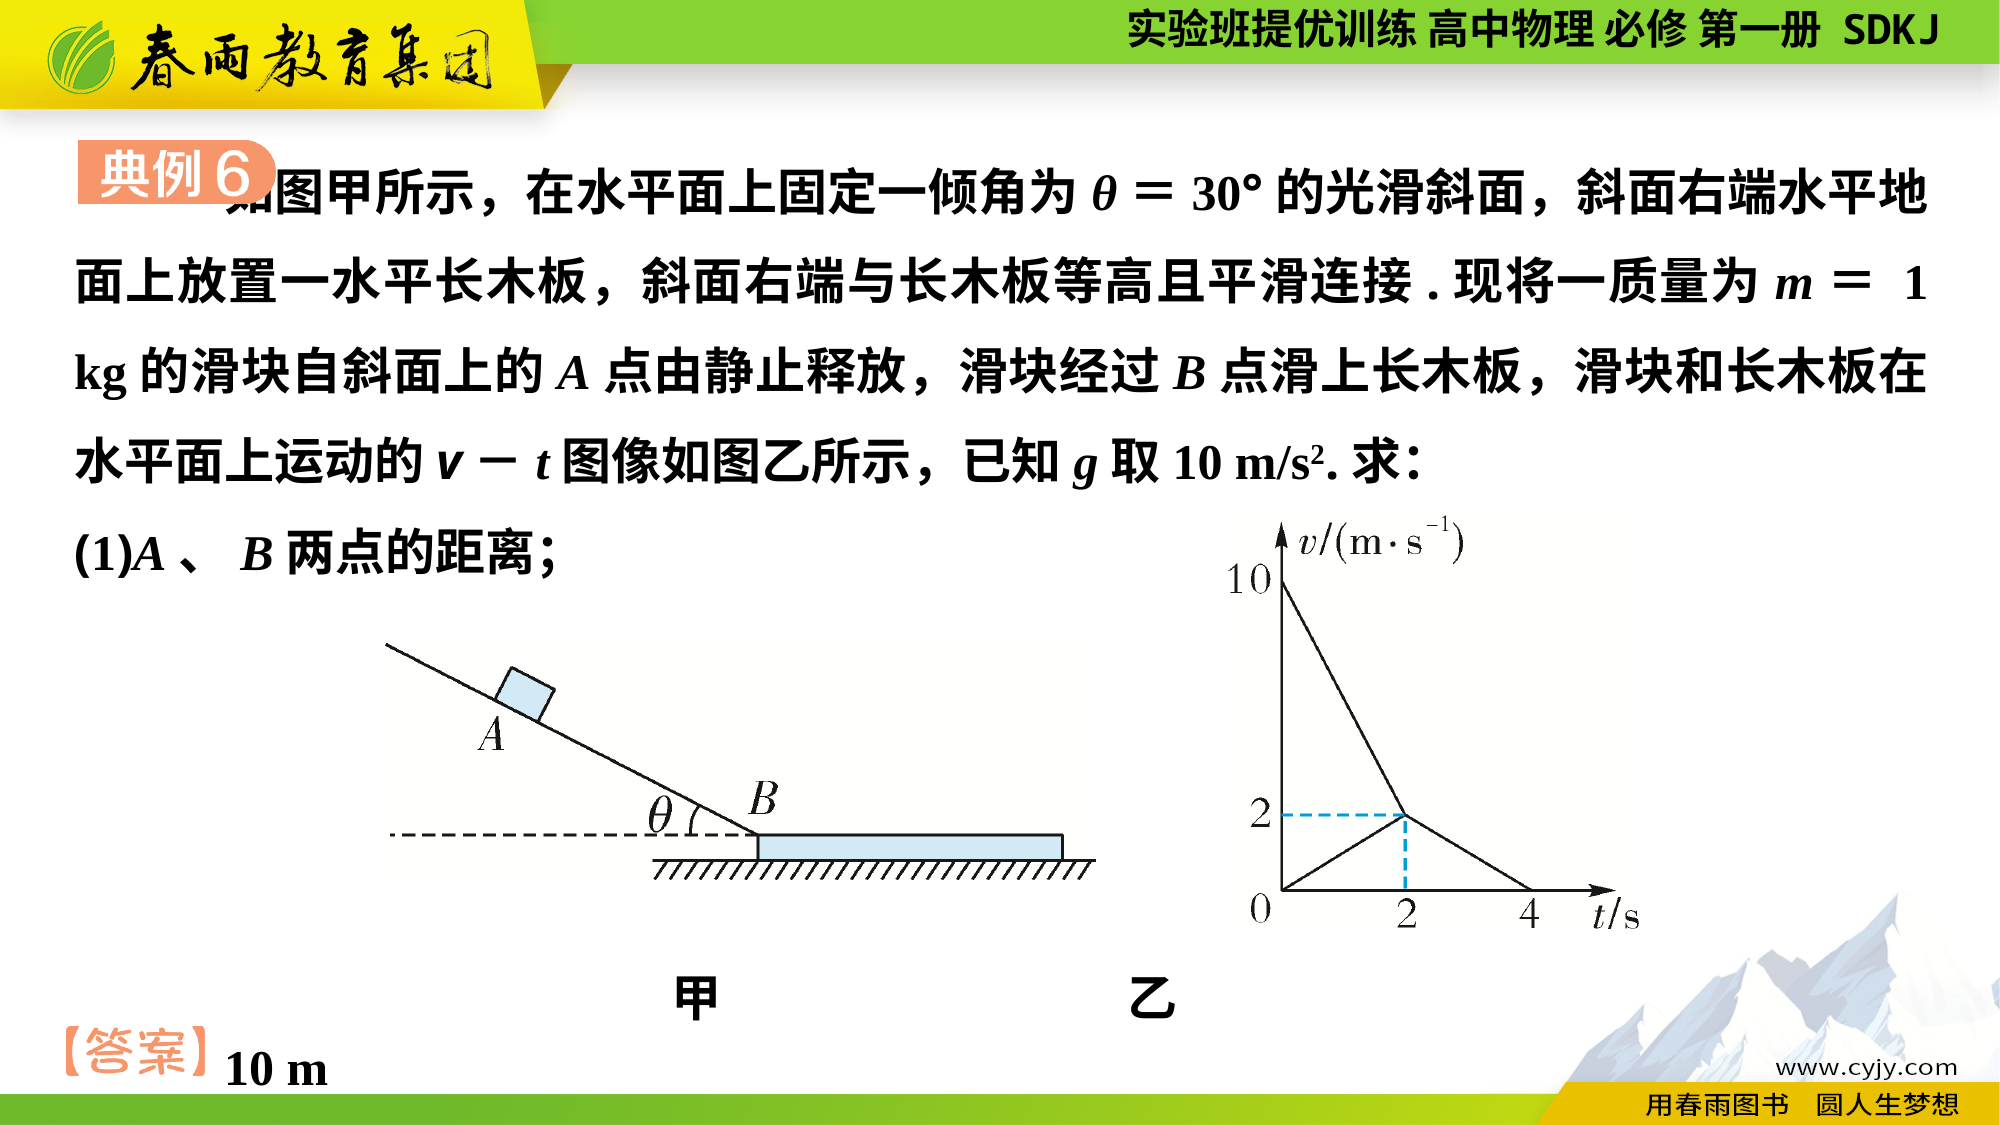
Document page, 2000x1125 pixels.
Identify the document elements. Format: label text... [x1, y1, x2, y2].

picture [0, 0, 2000, 1125]
list 如图甲所示，在水平面上固定一倾角为θ＝30°的光滑斜面，斜面右端水平地面上放置一水平长木板，斜面右端与长木板等高且平滑连接.现将一质量为m＝ 1 kg的滑块自斜面上的A点由静止释放，滑块经过B点滑上长木板，滑块和长木板在水平面上运动的v－t图像如图乙所示，已知g取10 m/s2.求： (1)A、B两点的距离； [59, 122, 1944, 581]
text_box 10 m [59, 997, 1944, 1103]
text_box 甲 乙 [59, 928, 1944, 997]
